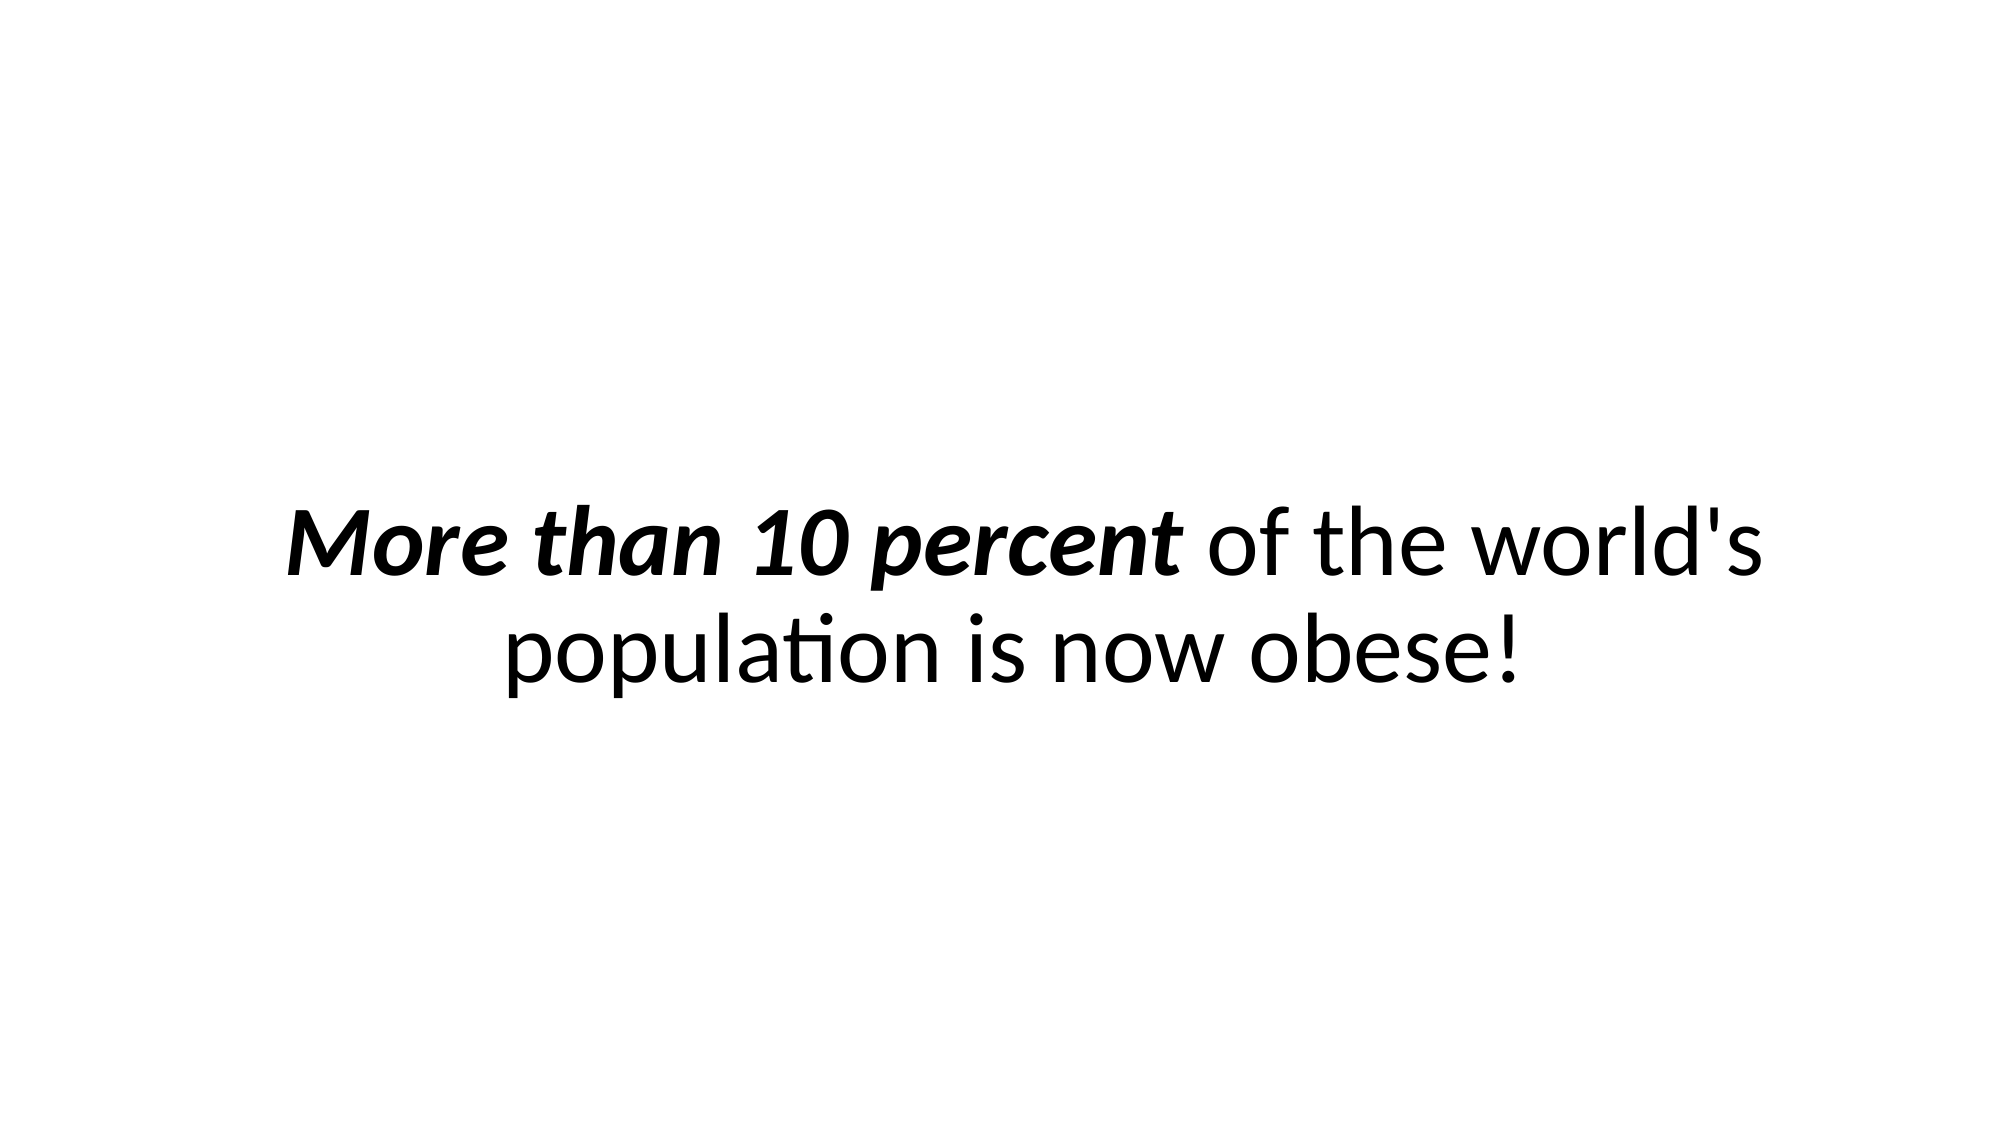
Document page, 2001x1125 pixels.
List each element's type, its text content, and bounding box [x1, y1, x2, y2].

list More than 10 percent of the world's population is now obese! [162, 352, 1888, 940]
